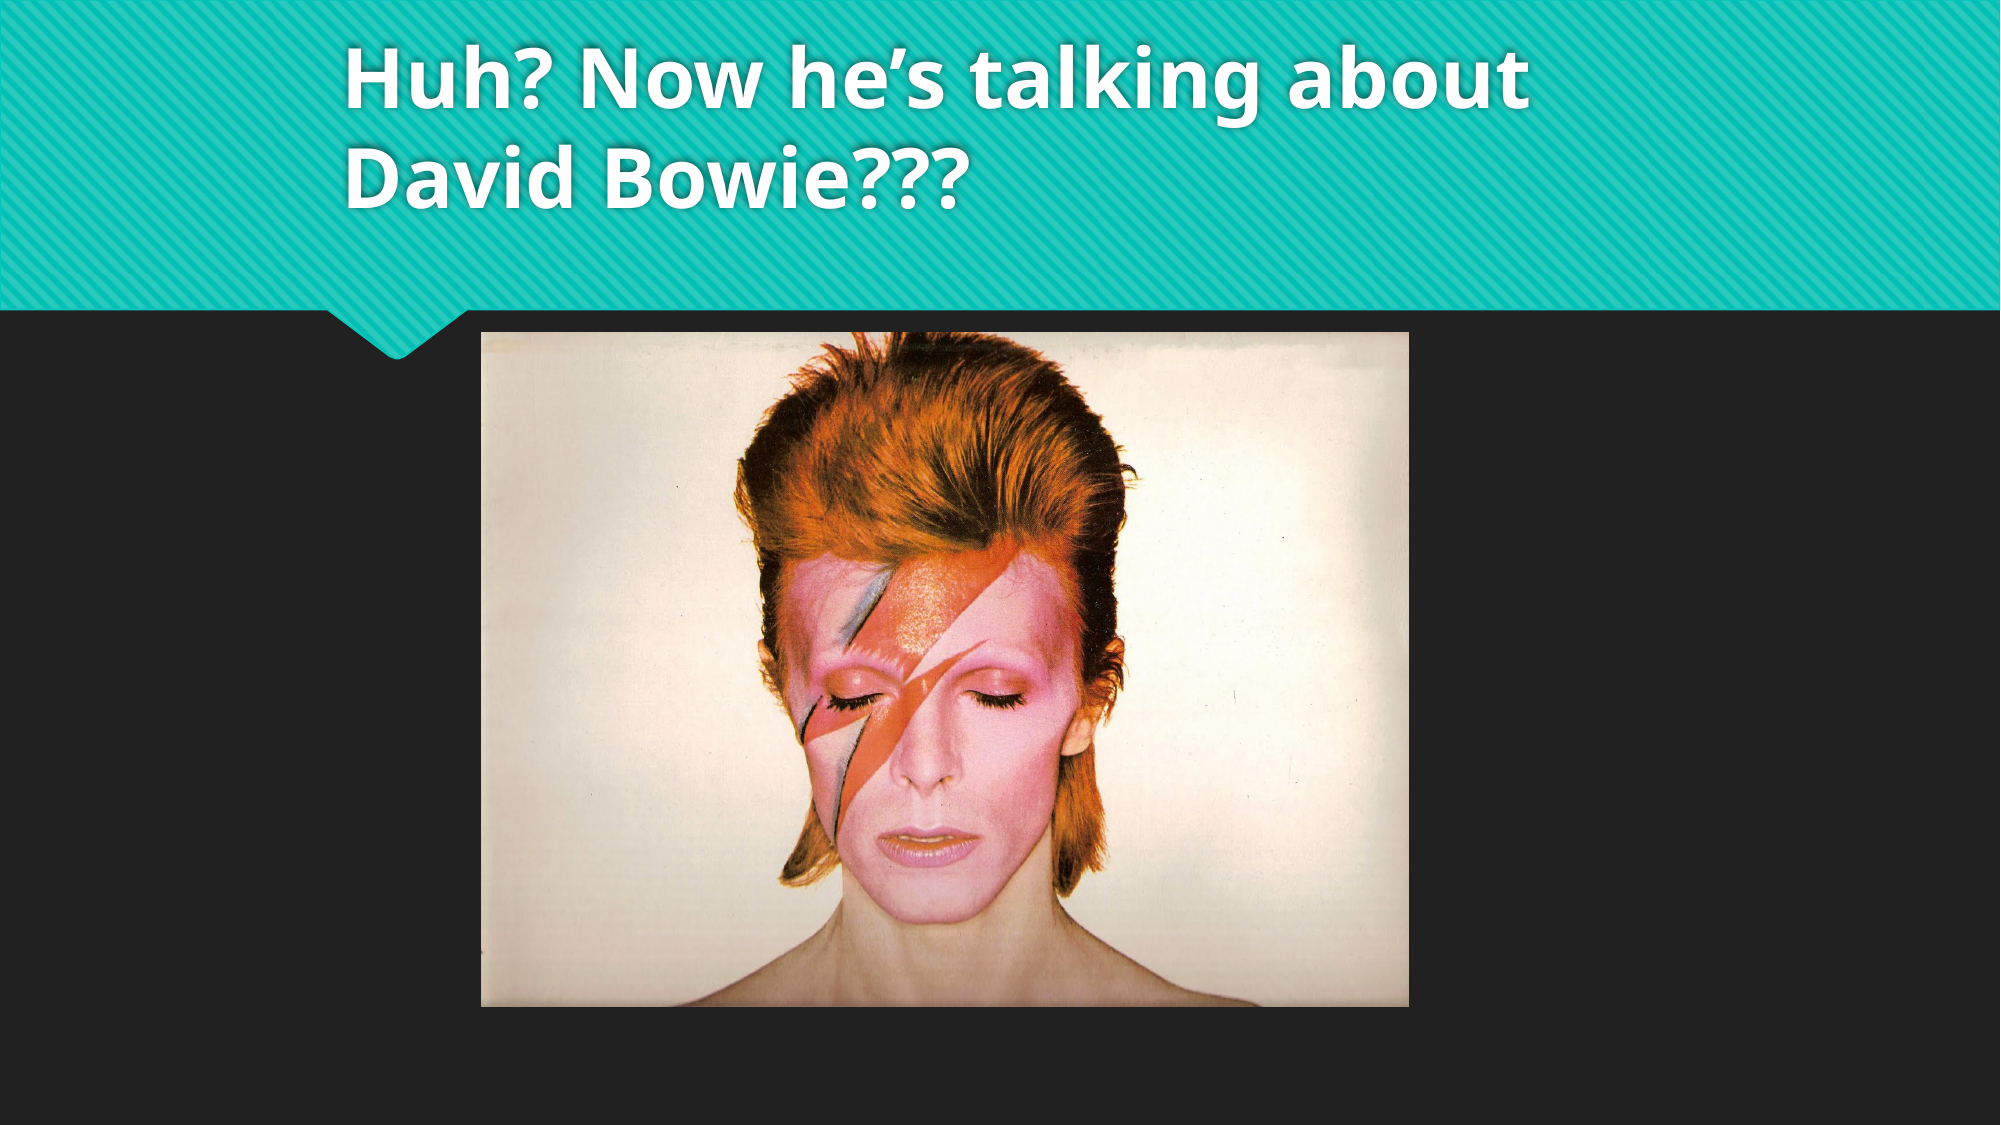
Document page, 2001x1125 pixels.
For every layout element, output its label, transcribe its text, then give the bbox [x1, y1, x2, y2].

title Huh? Now he’s talking about David Bowie??? [326, 19, 1686, 233]
picture [480, 331, 1409, 1007]
